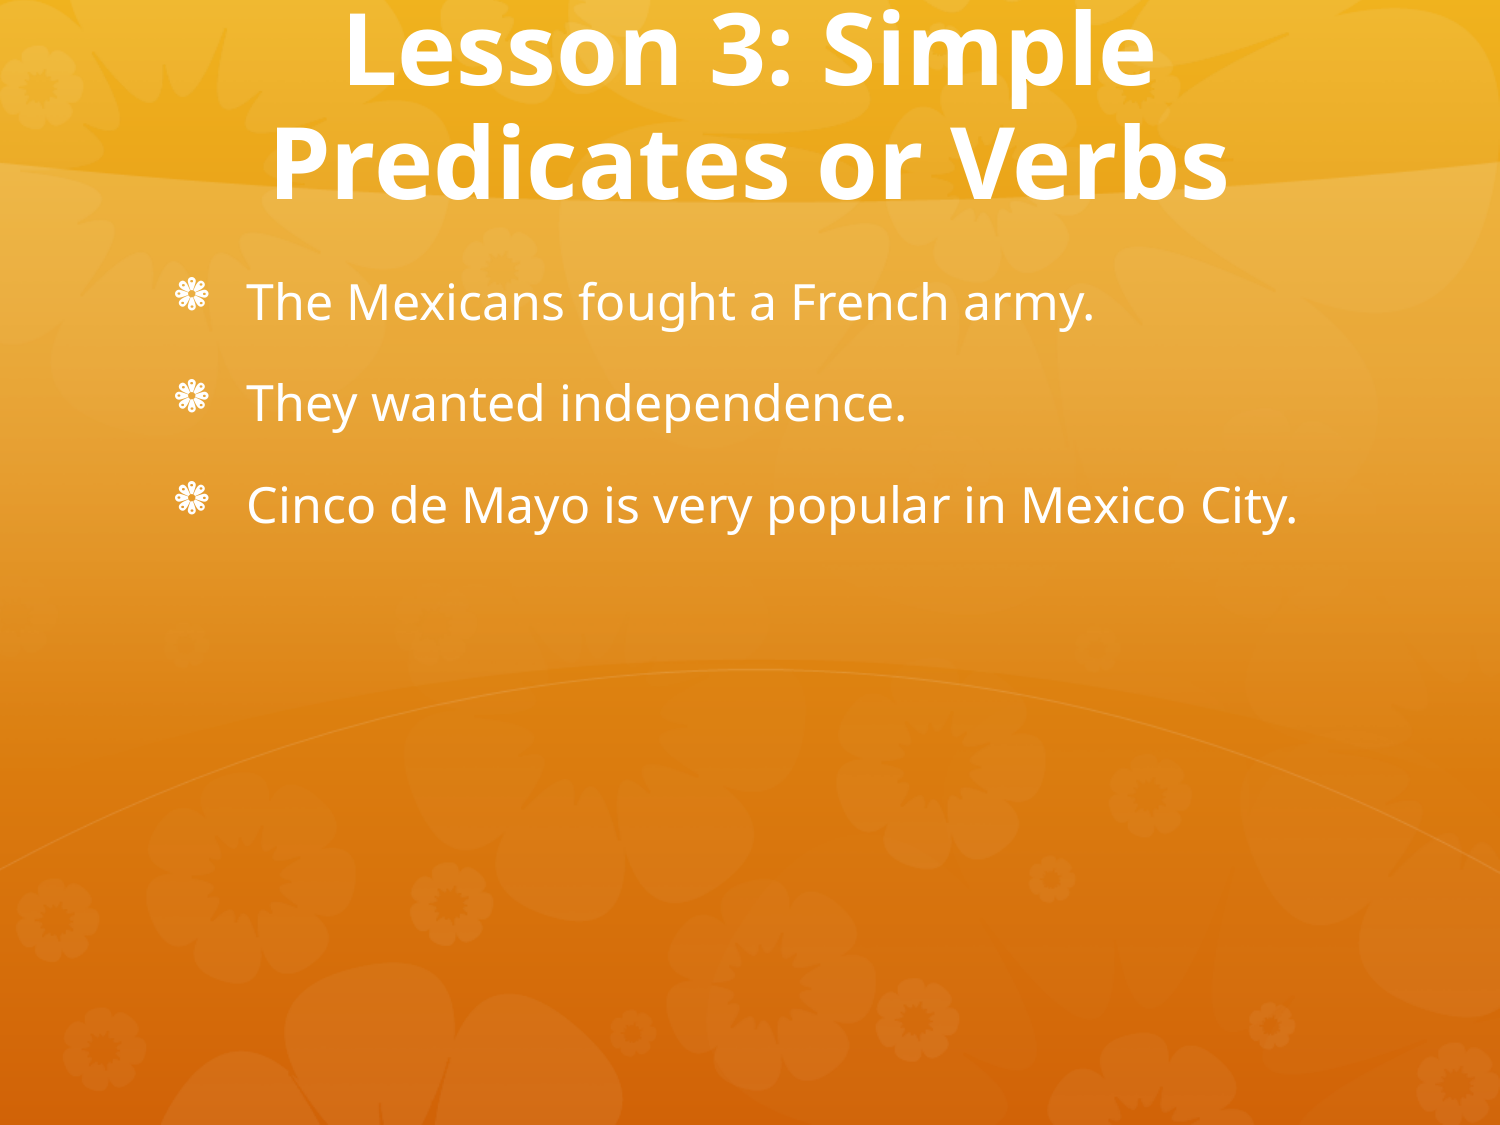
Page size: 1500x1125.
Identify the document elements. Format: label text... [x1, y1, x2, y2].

picture [0, 0, 1500, 1125]
title Lesson 3: Simple Predicates or Verbs [127, 14, 1372, 203]
list The Mexicans fought a French army. They wanted independence. Cinco de Mayo is very popular in Mexico City. [156, 262, 1344, 967]
